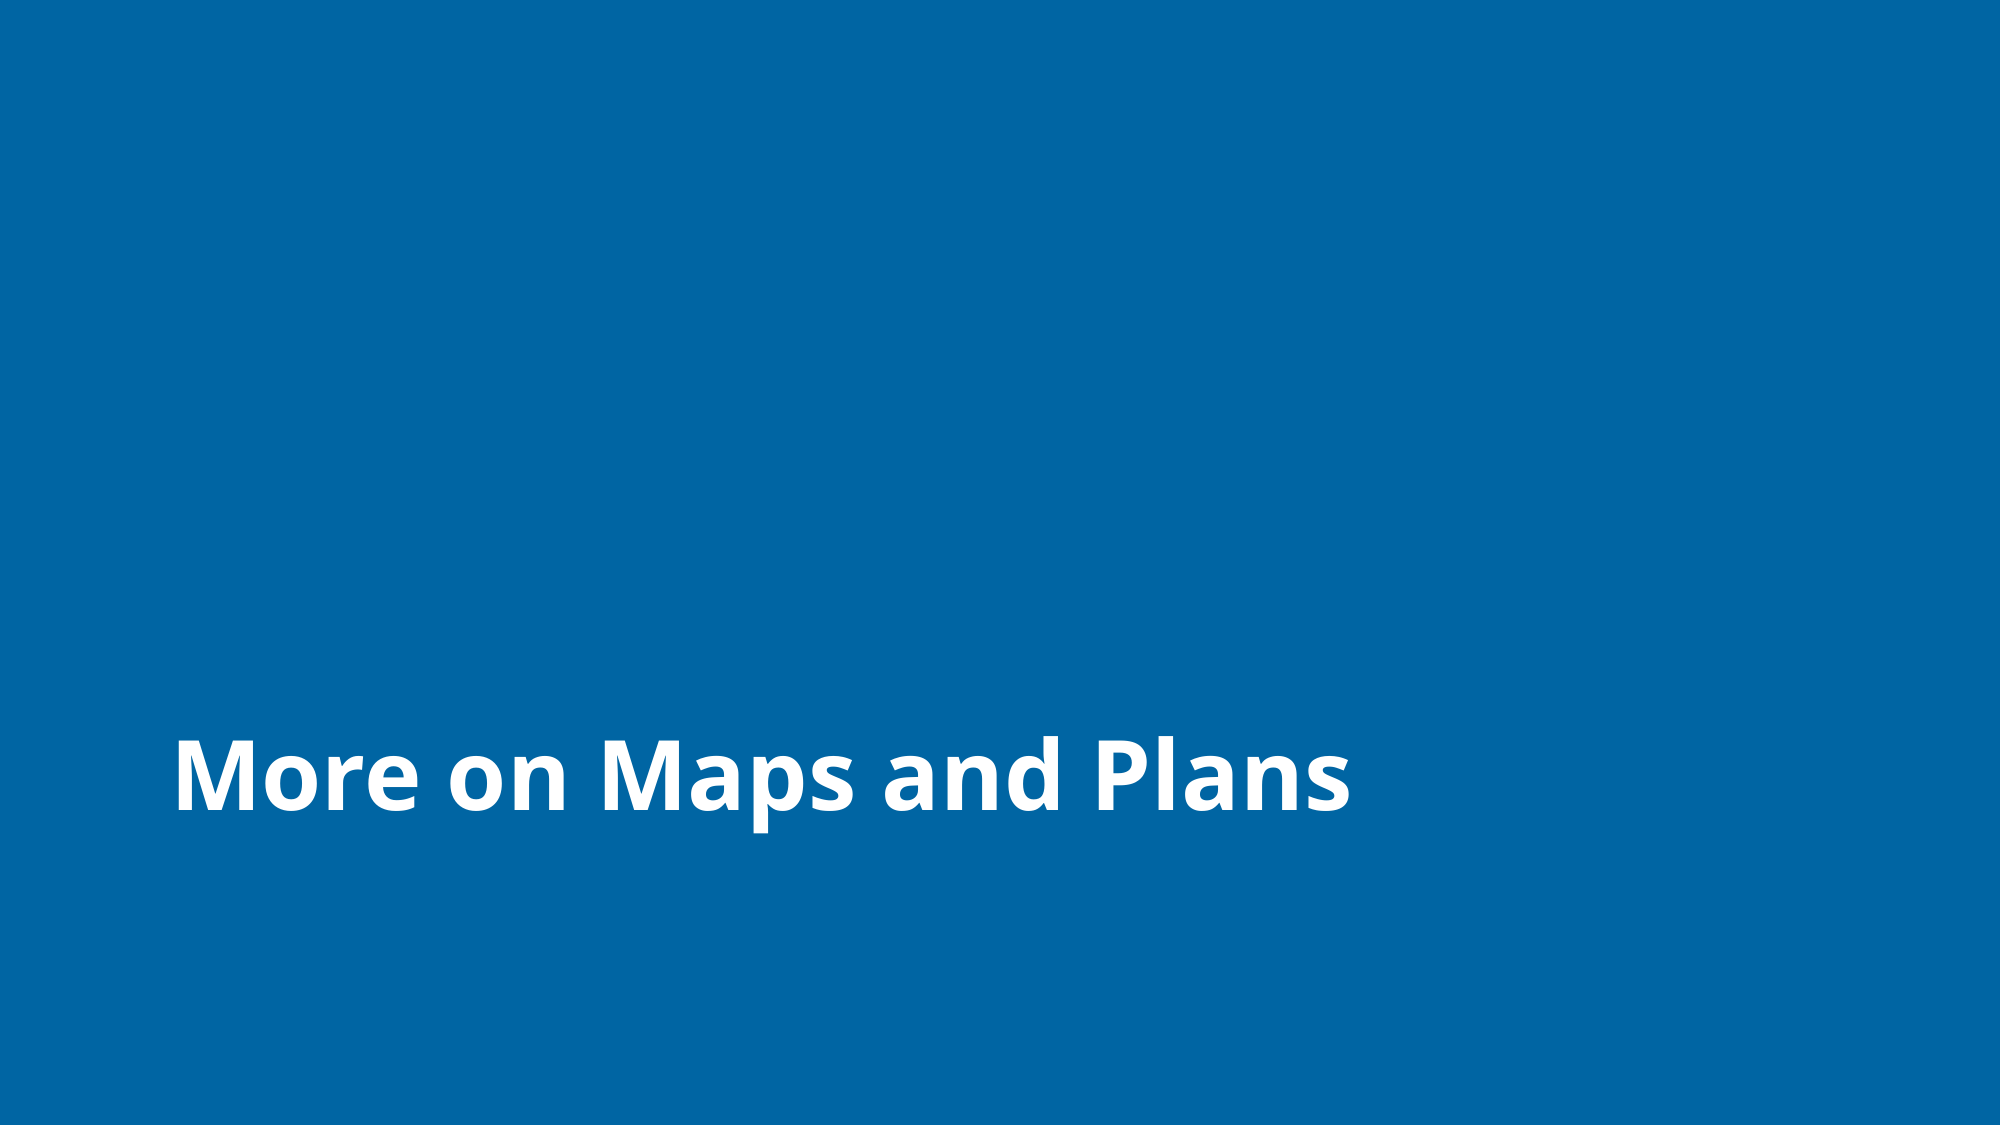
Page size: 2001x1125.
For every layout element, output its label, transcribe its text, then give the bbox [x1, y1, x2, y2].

title More on Maps and Plans [150, 596, 1424, 850]
